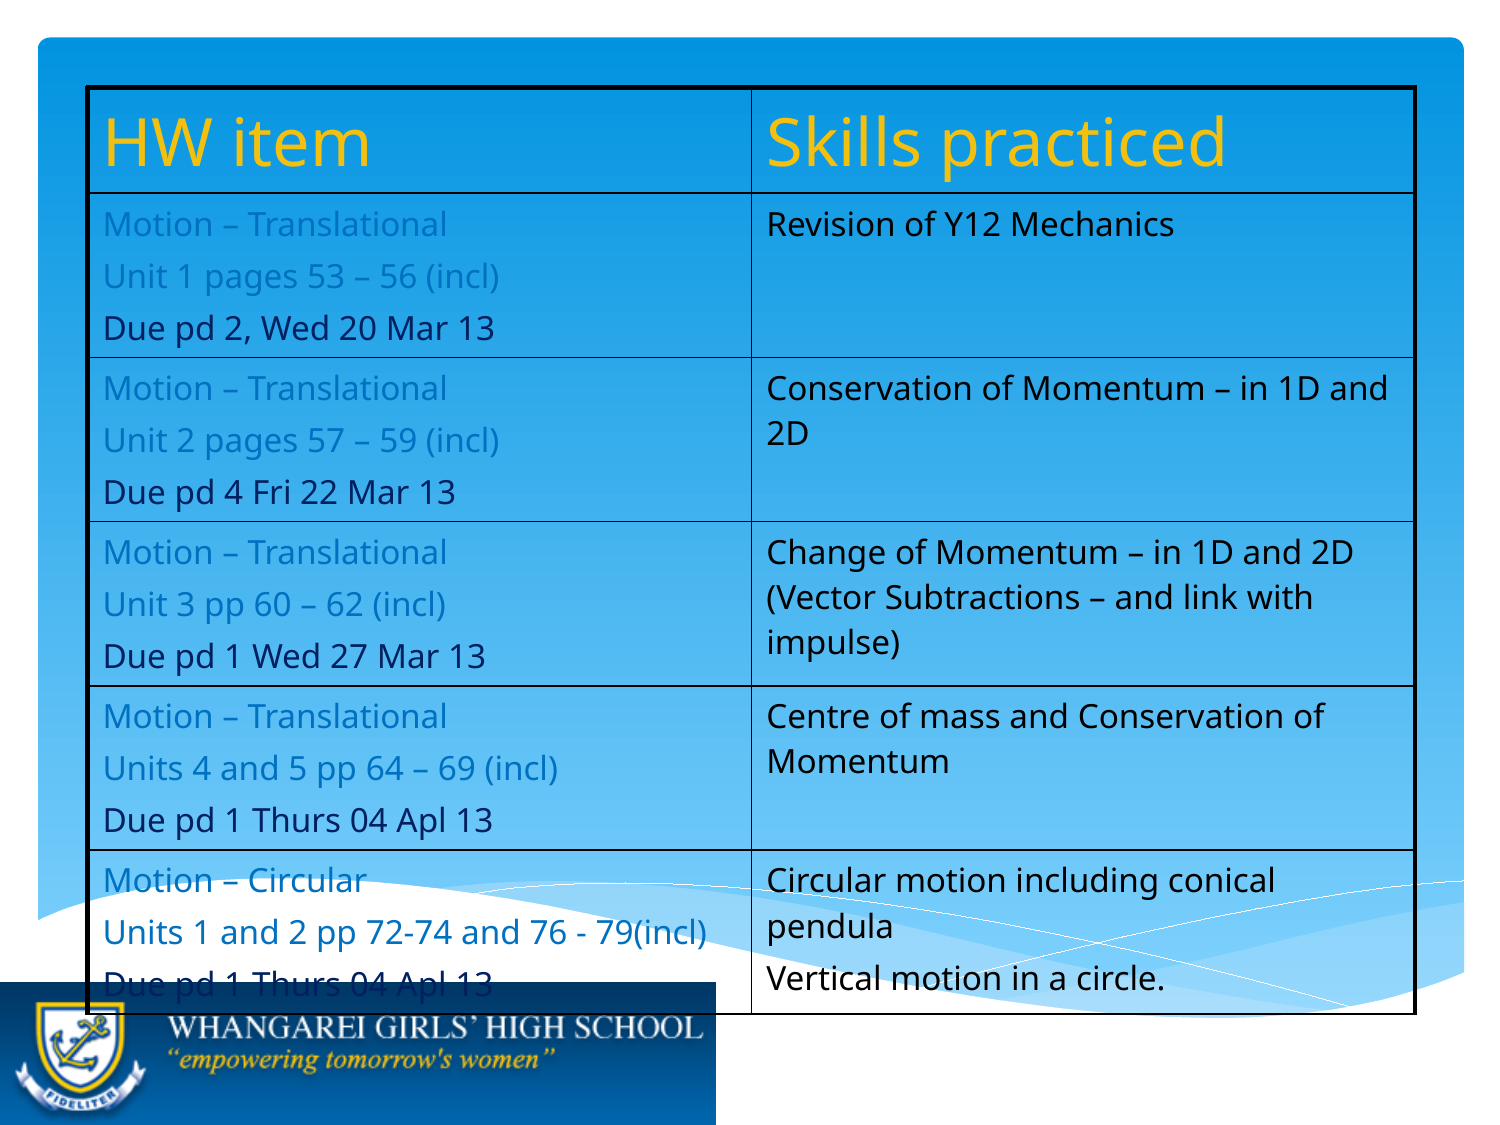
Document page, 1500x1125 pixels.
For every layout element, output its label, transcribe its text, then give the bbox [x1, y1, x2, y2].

table_header Skills practiced [752, 90, 1413, 192]
table_cell Revision of Y12 Mechanics [752, 194, 1413, 357]
table_header HW item [90, 90, 751, 192]
table_cell Motion – Translational Unit 2 pages 57 – 59 (incl) Due pd 4 Fri 22 Mar 13 [90, 358, 751, 521]
table_cell Motion – Translational Units 4 and 5 pp 64 – 69 (incl) Due pd 1 Thurs 04 Apl 13 [90, 687, 751, 849]
table_cell Centre of mass and Conservation of Momentum [752, 687, 1413, 849]
table_cell Change of Momentum – in 1D and 2D (Vector Subtractions – and link with impulse) [752, 522, 1413, 685]
table_cell Motion – Circular Units 1 and 2 pp 72-74 and 76 - 79(incl) Due pd 1 Thurs 04 Apl 13 [90, 851, 751, 1013]
picture [0, 982, 716, 1125]
table_cell Circular motion including conical pendula Vertical motion in a circle. [752, 851, 1413, 1013]
table_cell Conservation of Momentum – in 1D and 2D [752, 358, 1413, 521]
table_cell Motion – Translational Unit 1 pages 53 – 56 (incl) Due pd 2, Wed 20 Mar 13 [90, 194, 751, 357]
table_cell Motion – Translational Unit 3 pp 60 – 62 (incl) Due pd 1 Wed 27 Mar 13 [90, 522, 751, 685]
